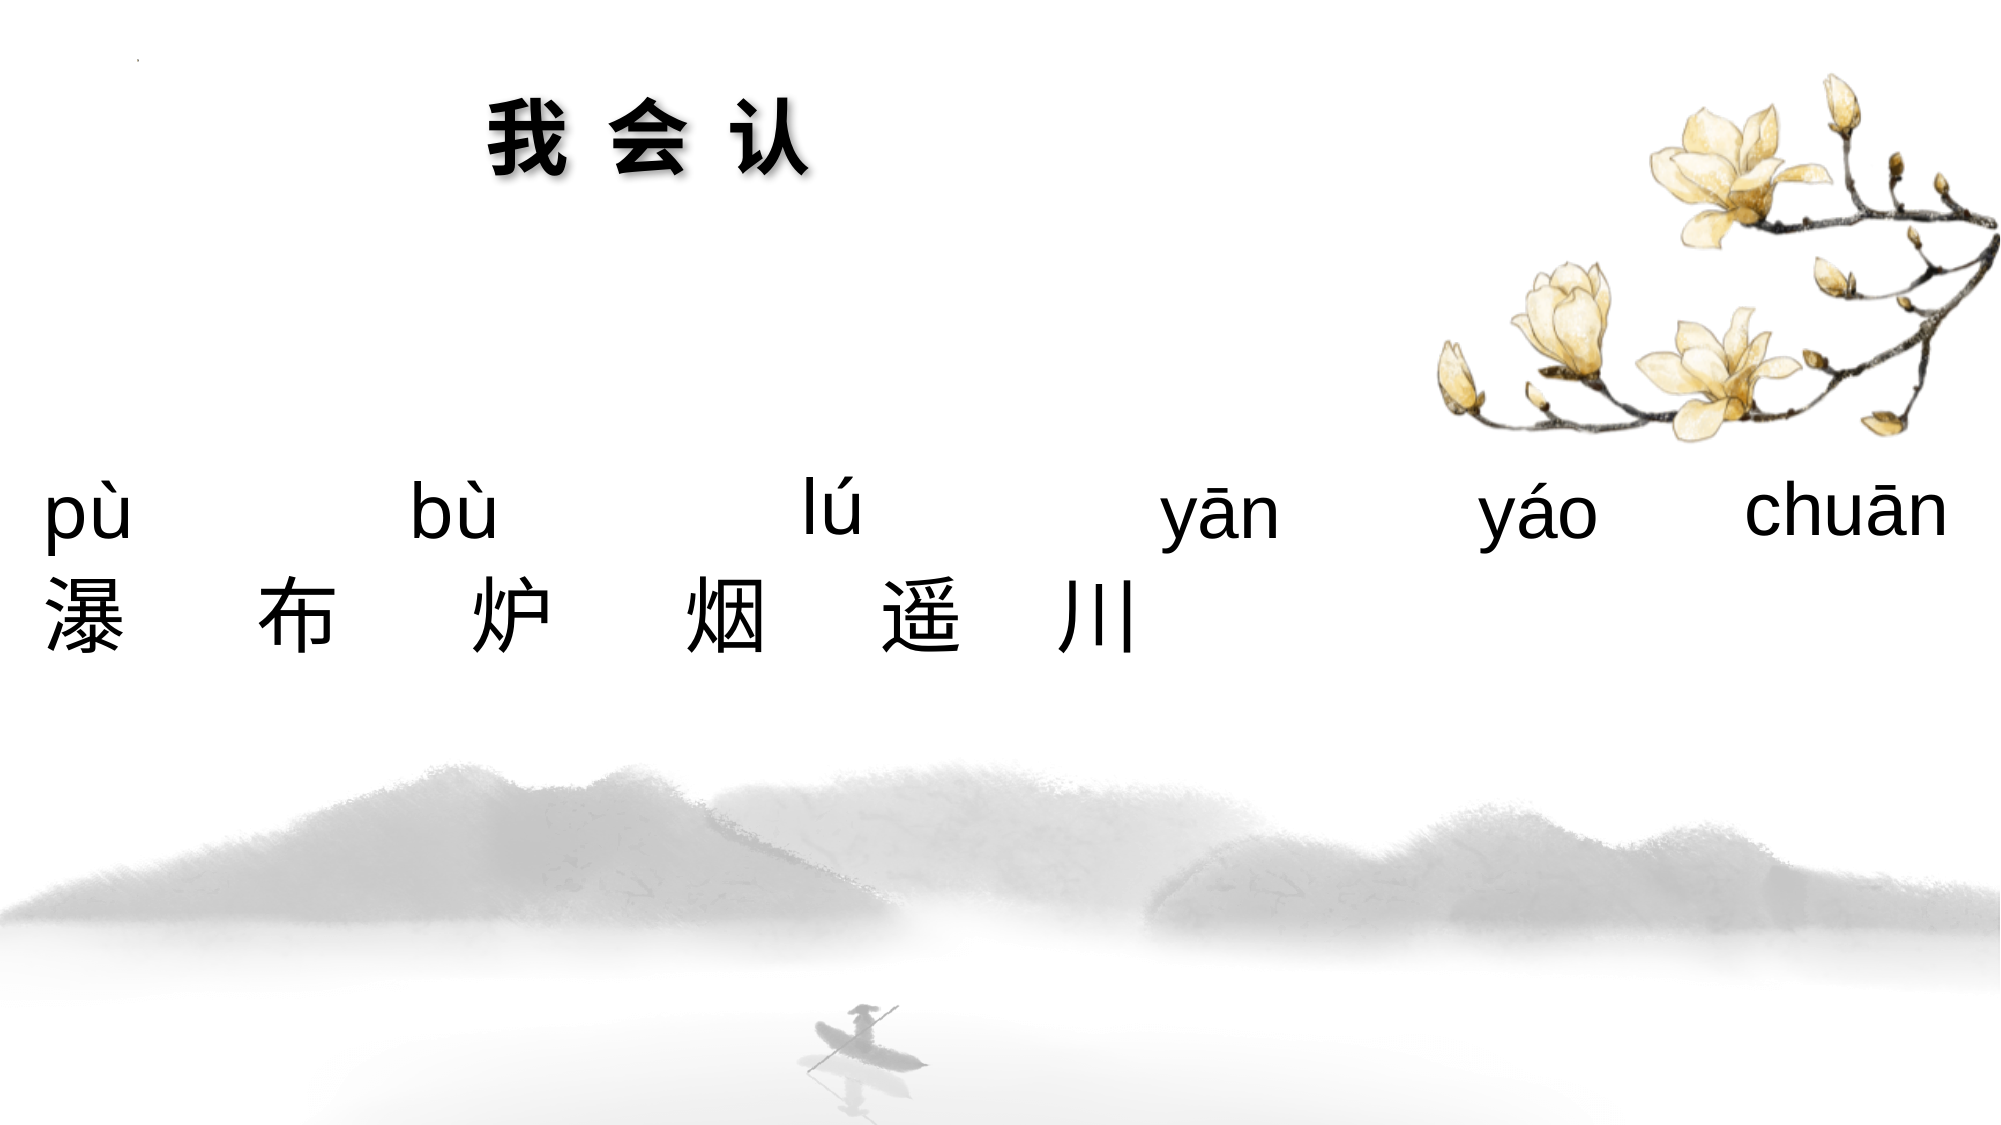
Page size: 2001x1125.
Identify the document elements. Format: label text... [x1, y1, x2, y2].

text_box 我 会 认 [395, 78, 901, 193]
picture [0, 717, 2000, 1125]
text_box yáo [1464, 456, 1654, 561]
text_box bù [334, 456, 575, 562]
picture [824, 55, 2001, 463]
text_box 瀑 布 炉 烟 遥 川 [28, 555, 1972, 670]
text_box lú [713, 452, 953, 555]
text_box pù [0, 456, 209, 562]
text_box yān [1145, 456, 1335, 561]
text_box chuān [1729, 453, 1972, 559]
